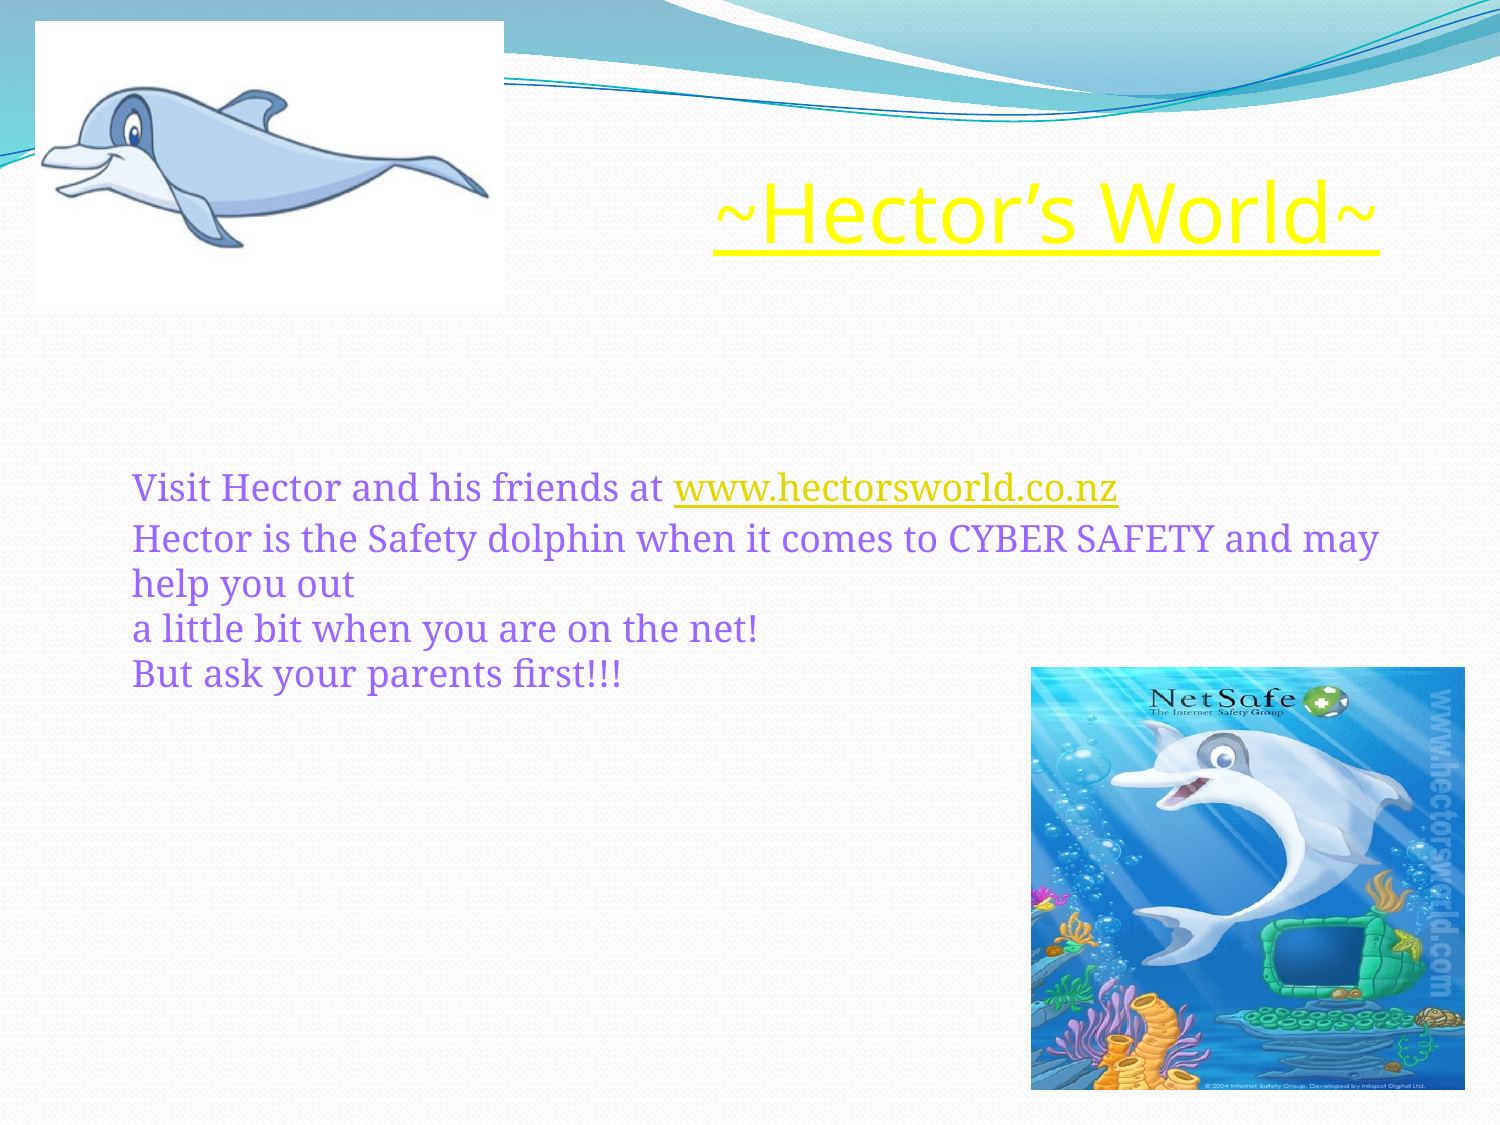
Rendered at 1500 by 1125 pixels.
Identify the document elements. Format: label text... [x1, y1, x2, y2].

text_box ~Hector’s World~ [510, 152, 1395, 268]
text_box Visit Hector and his friends at www.hectorsworld.co.nz Hector is the Safety dolphin when it comes to CYBER SAFETY and may help you out a little bit when you are on the net! But ask your parents first!!! [117, 456, 1418, 703]
picture [1030, 667, 1466, 1091]
picture [34, 21, 505, 311]
